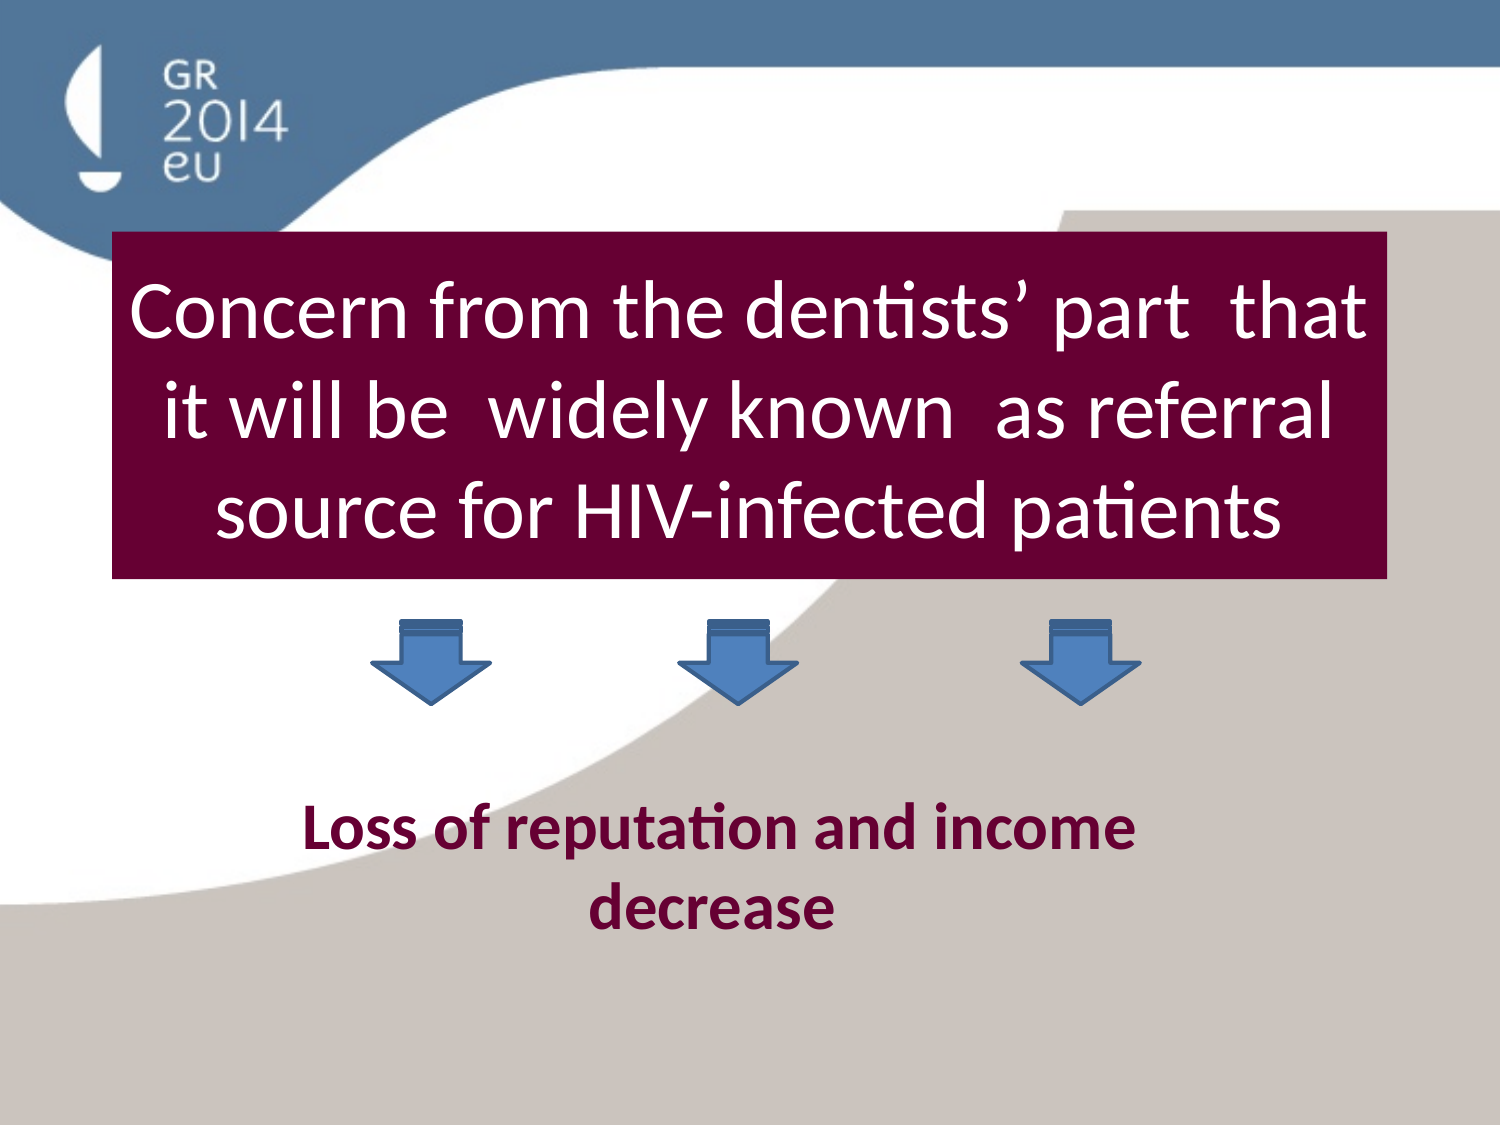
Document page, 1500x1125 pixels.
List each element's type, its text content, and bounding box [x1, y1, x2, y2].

subtitle Loss of reputation and income decrease [194, 775, 1245, 965]
text_box [677, 619, 800, 706]
title Concern from the dentists’ part that it will be widely known as referral source for HIV-infected patients [112, 231, 1388, 580]
text_box [1019, 619, 1142, 706]
text_box [370, 619, 493, 706]
